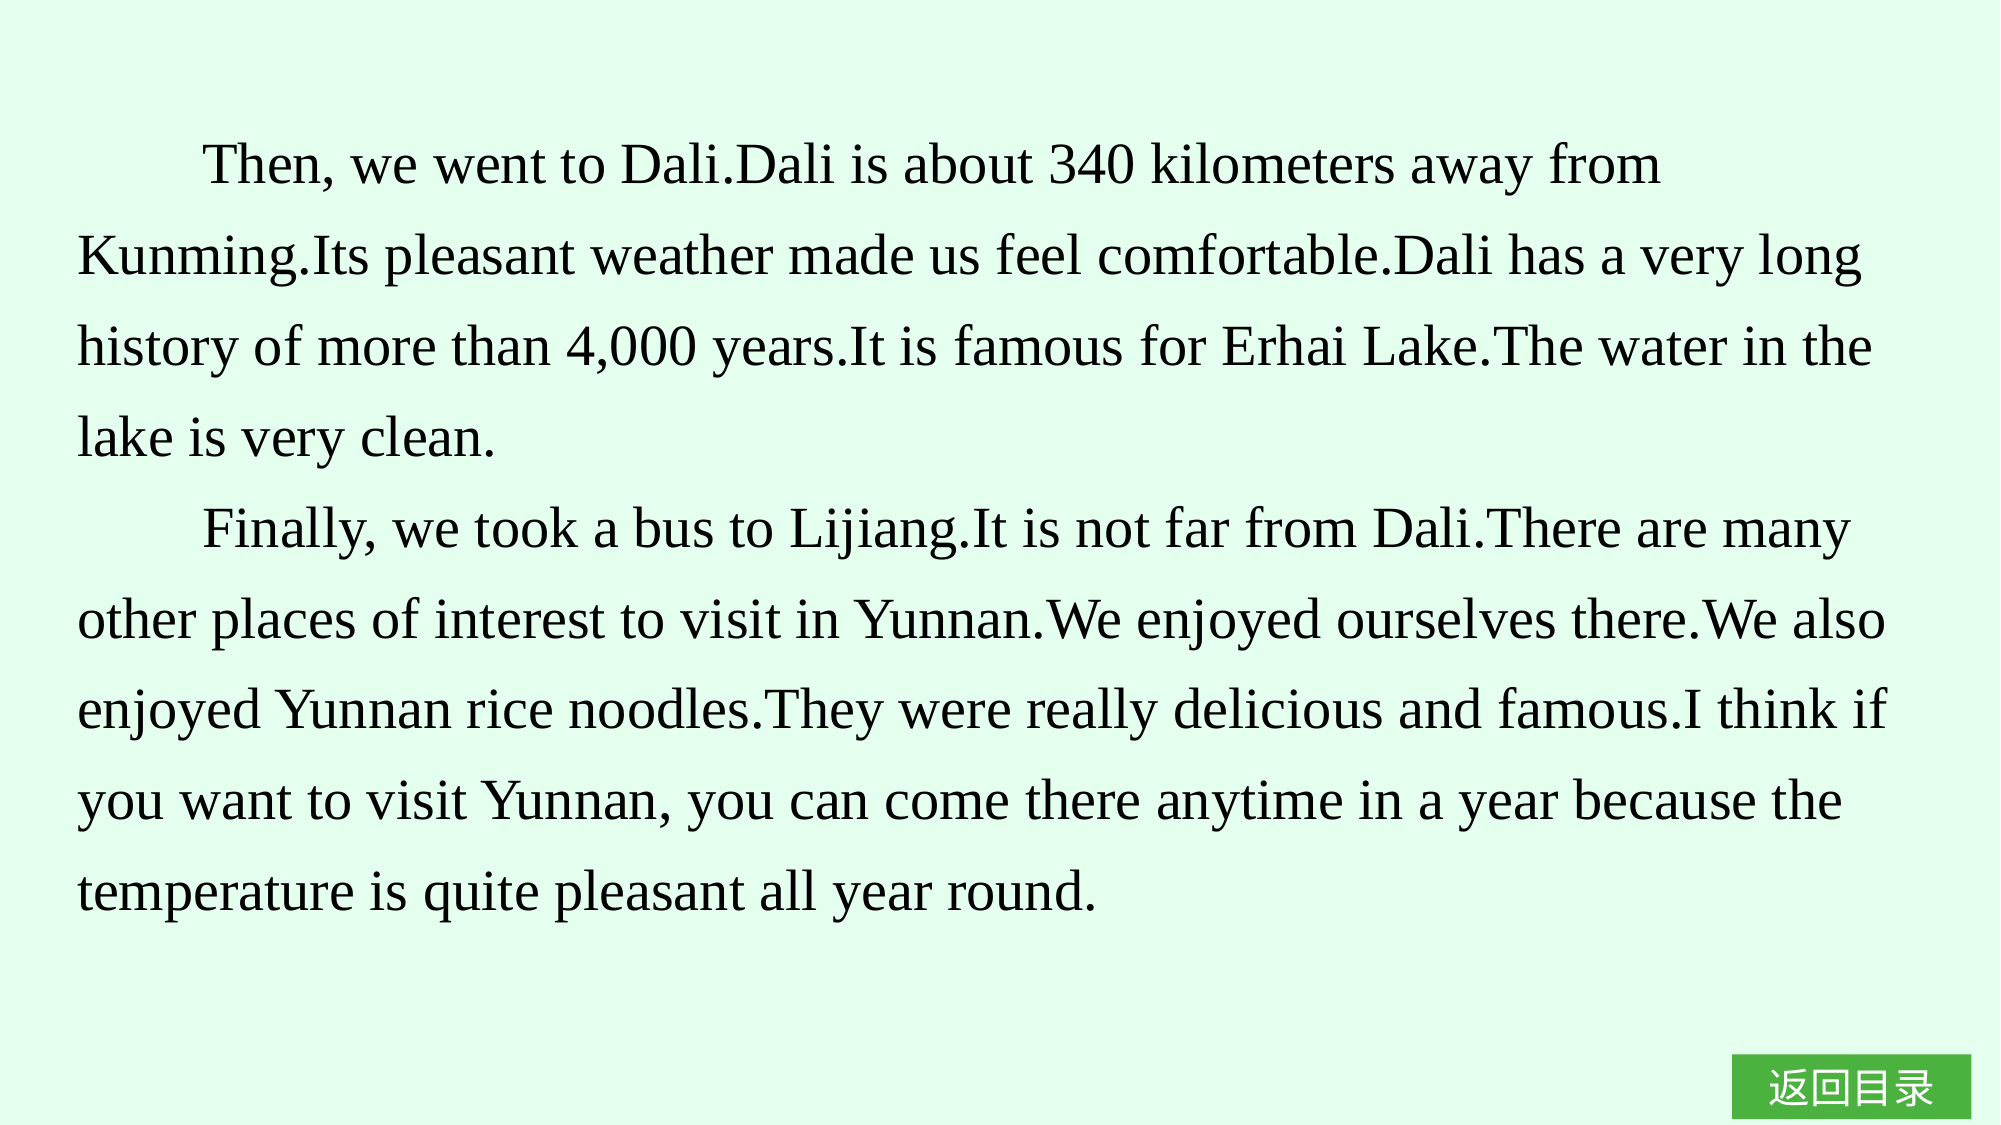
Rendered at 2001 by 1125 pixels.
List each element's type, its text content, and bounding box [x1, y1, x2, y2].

text_box Then, we went to Dali.Dali is about 340 kilometers away from Kunming.Its pleasant weather made us feel comfortable.Dali has a very long history of more than 4,000 years.It is famous for Erhai Lake.The water in the lake is very clean. Finally, we took a bus to Lijiang.It is not far from Dali.There are many other places of interest to visit in Yunnan.We enjoyed ourselves there.We also enjoyed Yunnan rice noodles.They were really delicious and famous.I think if you want to visit Yunnan, you can come there anytime in a year because the temperature is quite pleasant all year round. [62, 96, 1938, 930]
